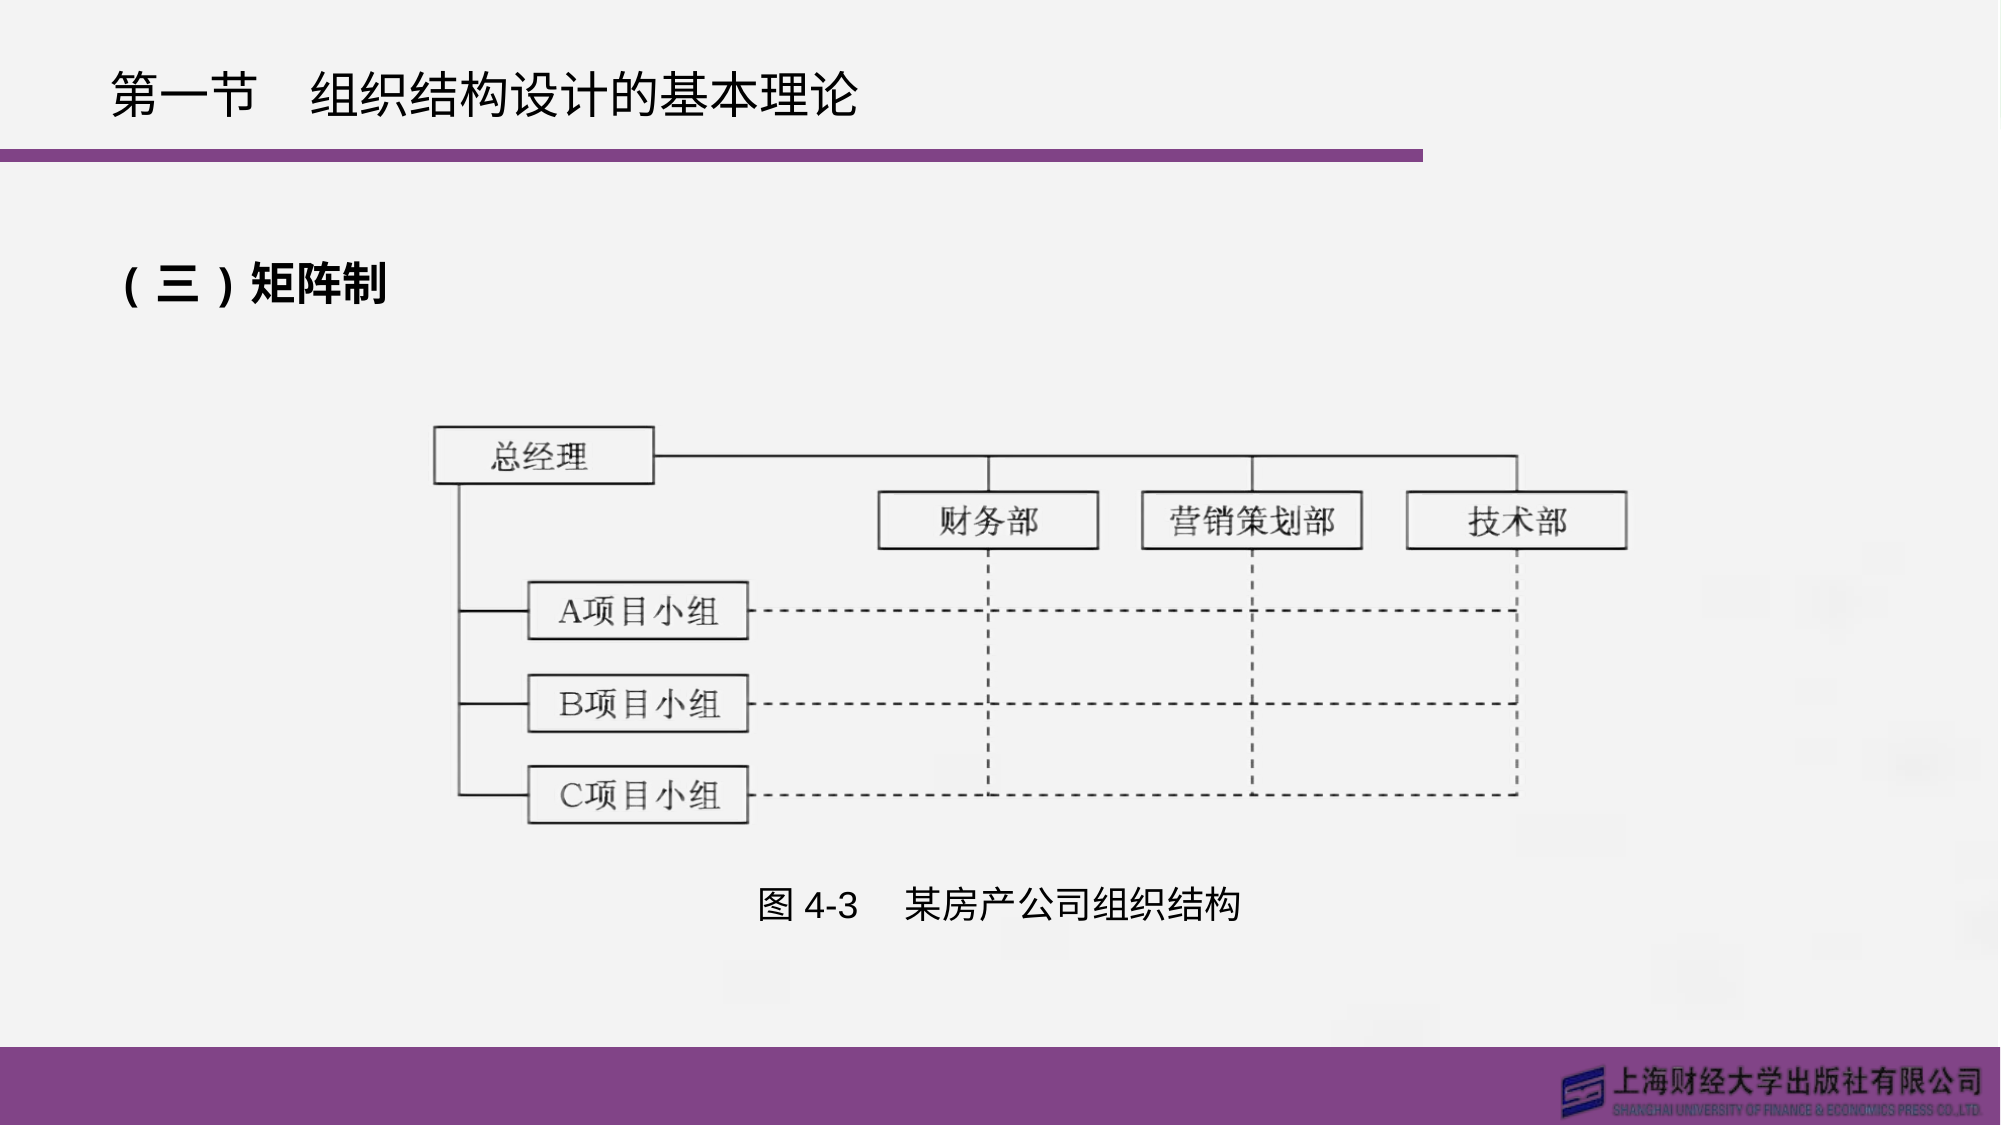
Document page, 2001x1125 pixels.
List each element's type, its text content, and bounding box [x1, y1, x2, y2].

list (三)矩阵制 [102, 233, 1898, 1032]
text_box 图4-3 某房产公司组织结构 [583, 873, 1417, 934]
title 第一节 组织结构设计的基本理论 [94, 42, 1451, 146]
picture [0, 0, 2001, 1125]
